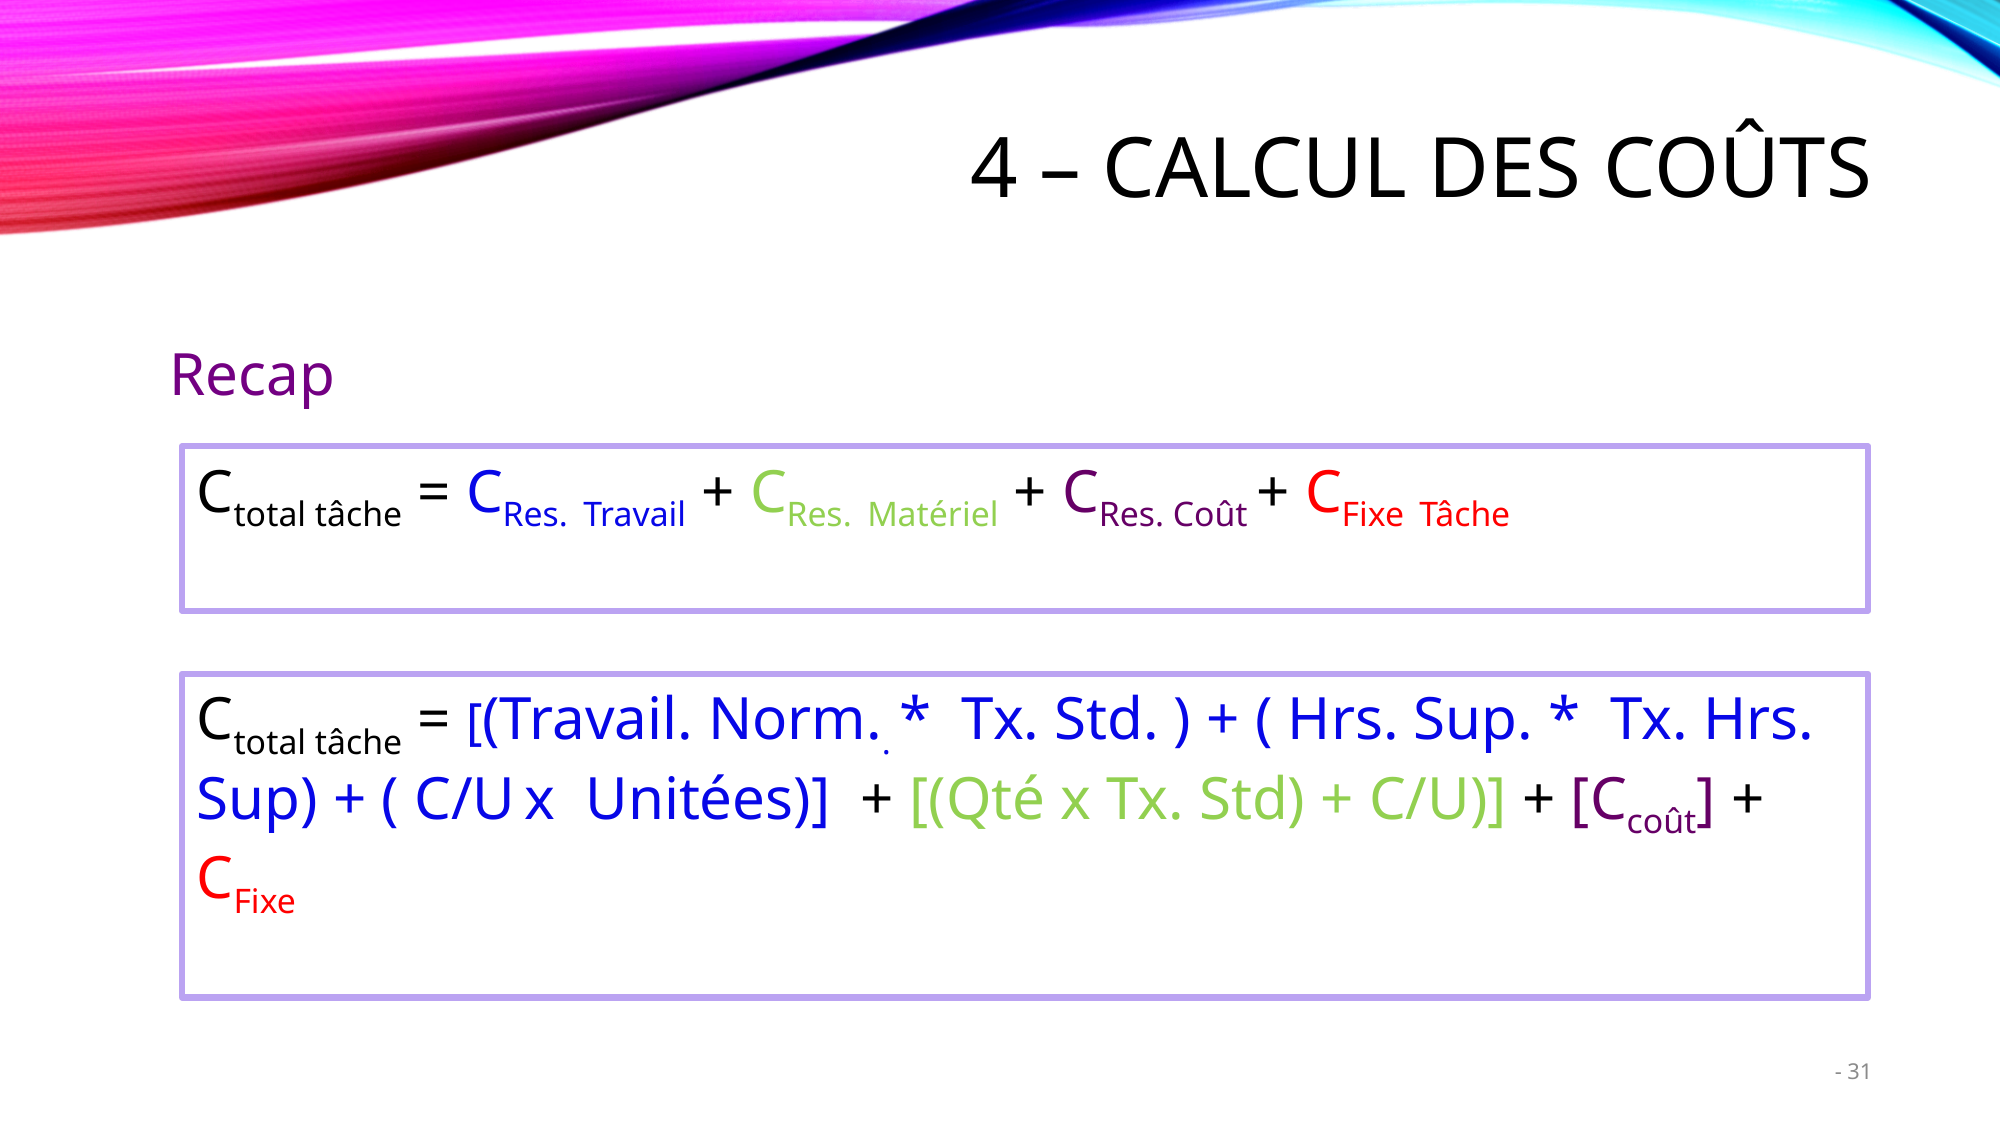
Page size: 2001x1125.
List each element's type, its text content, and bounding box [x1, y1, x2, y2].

picture [1890, 0, 2000, 75]
title 4 – Calcul des coûts [638, 64, 1888, 277]
text_box Ctotal tâche = [(Travail. Norm.. * Tx. Std. ) + ( Hrs. Sup. * Tx. Hrs. Sup) + ( C/U x Unitées)] + [(Qté x Tx. Std) + C/U)] + [Ccoût] + CFixe [182, 673, 1869, 998]
slide_number 31 [1808, 1042, 1888, 1103]
text_box Ctotal tâche = CRes. Travail + CRes. Matériel + CRes. Coût + CFixe Tâche [182, 446, 1869, 611]
picture [0, 0, 2000, 237]
text_box Recap [154, 259, 1841, 415]
picture [1910, 0, 2000, 45]
